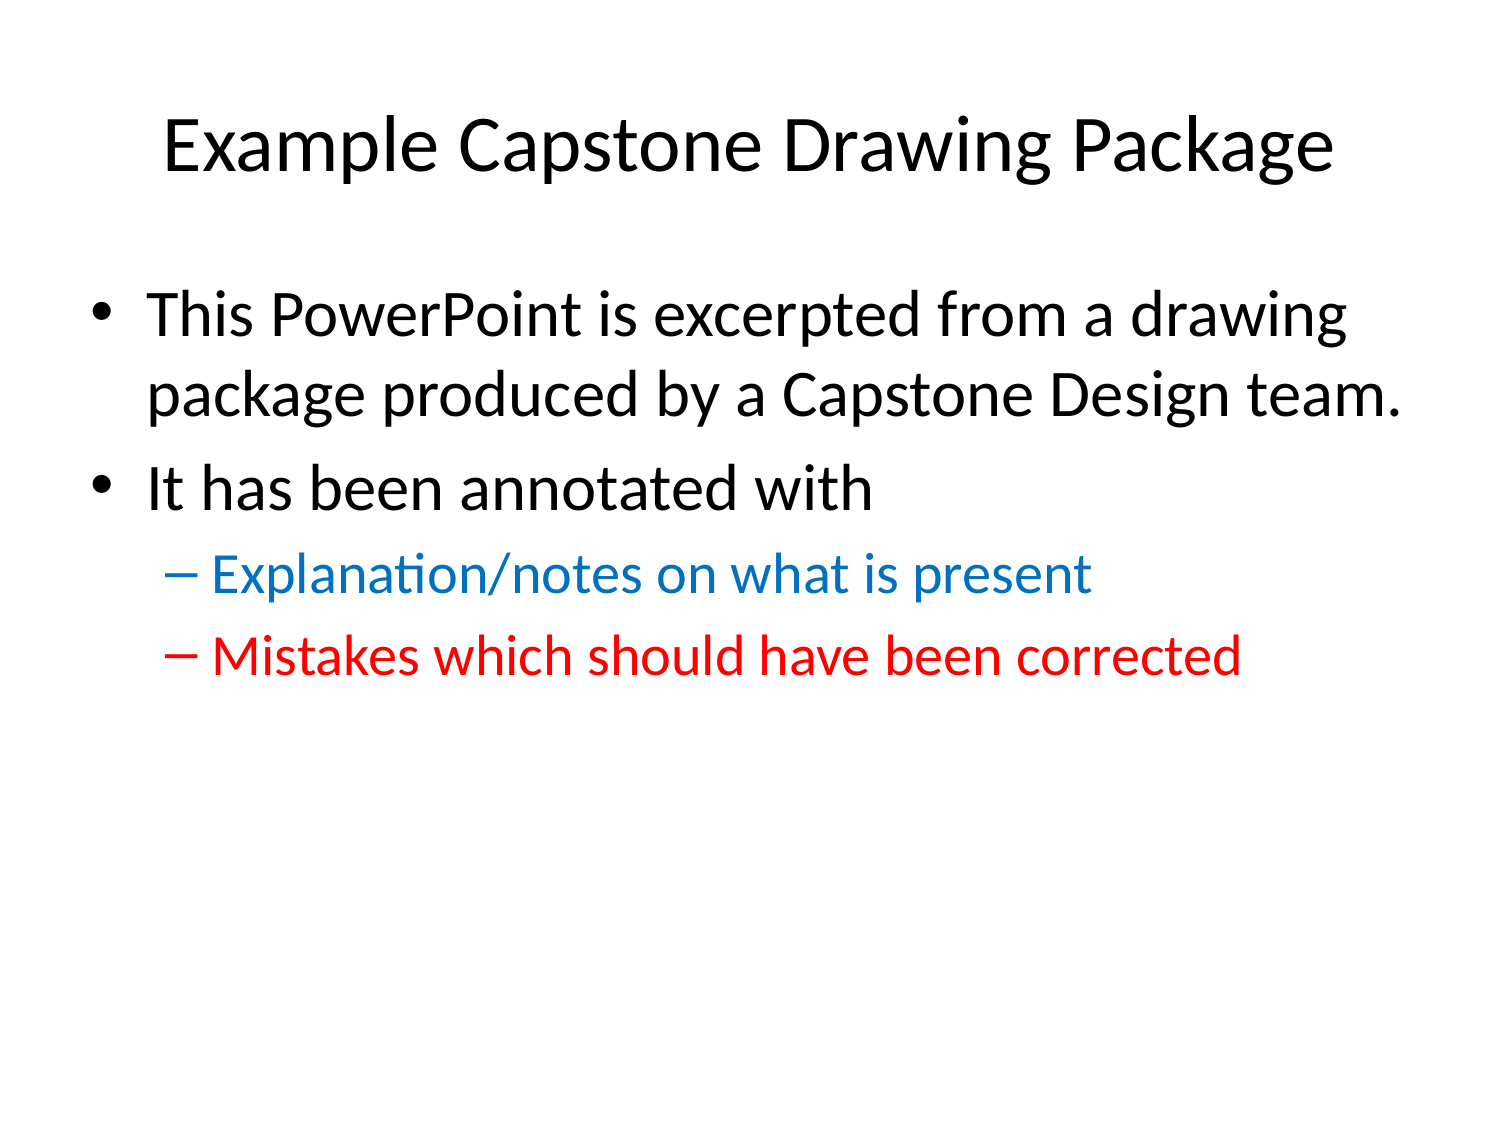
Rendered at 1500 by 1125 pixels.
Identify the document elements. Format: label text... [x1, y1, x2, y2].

list This PowerPoint is excerpted from a drawing package produced by a Capstone Design team. It has been annotated with Explanation/notes on what is present Mistakes which should have been corrected [75, 262, 1425, 1005]
title Example Capstone Drawing Package [75, 45, 1425, 233]
